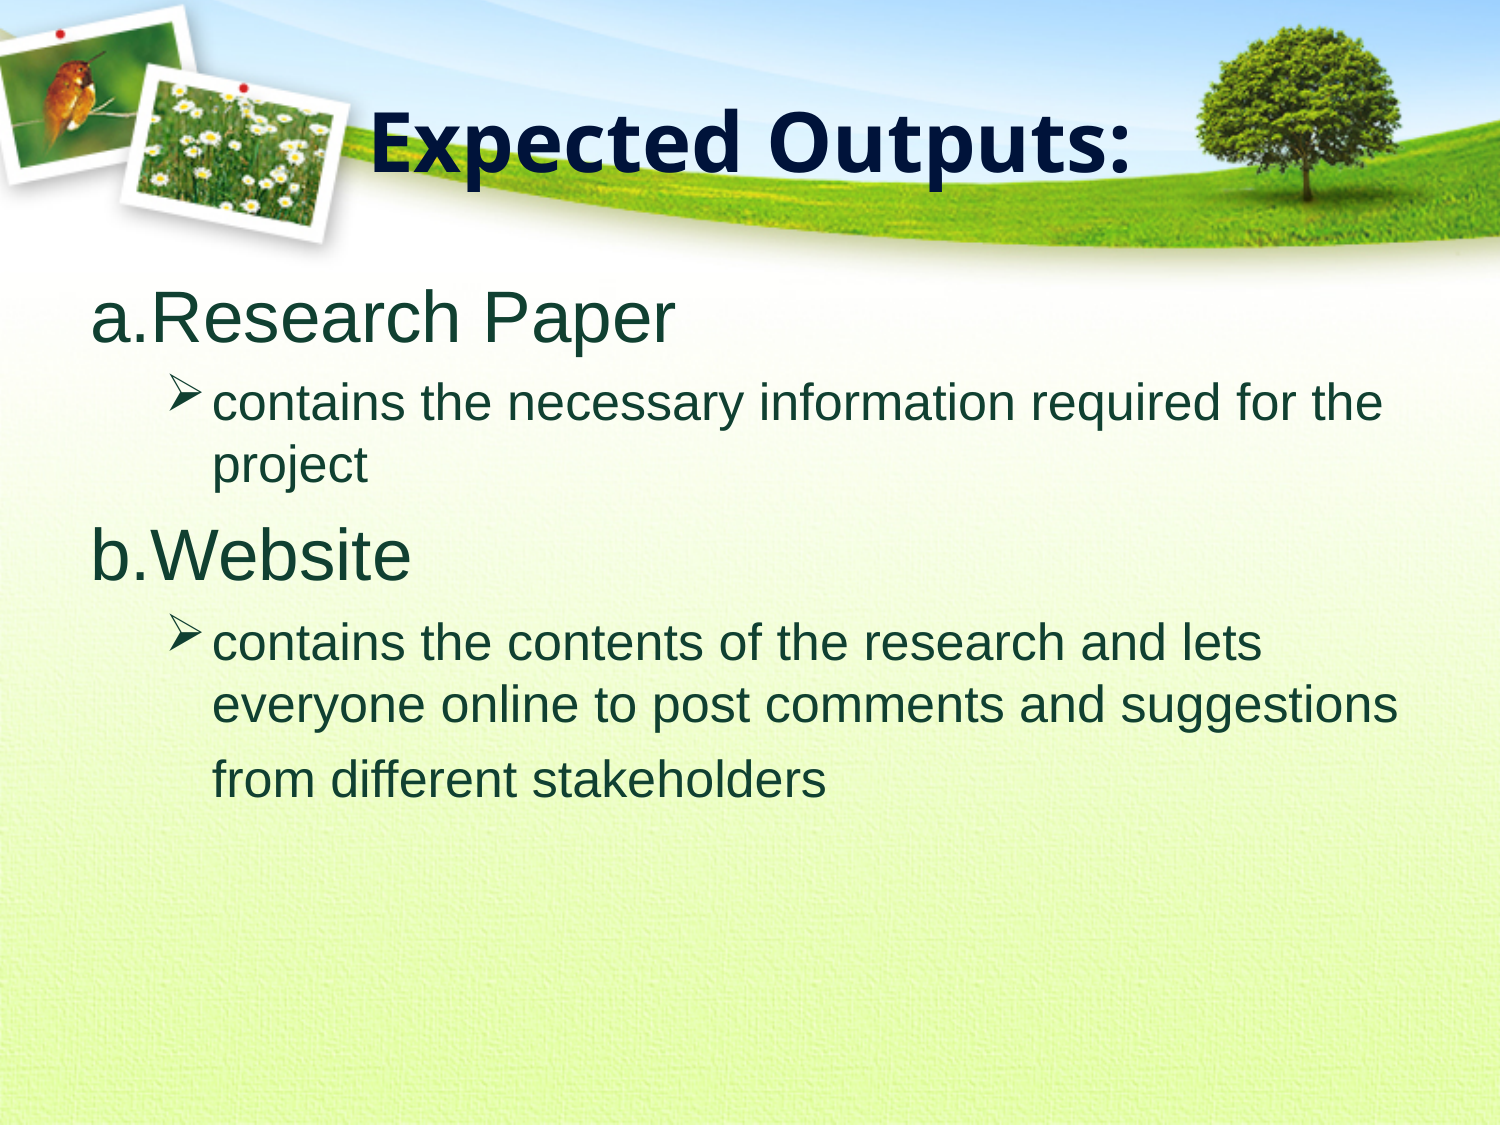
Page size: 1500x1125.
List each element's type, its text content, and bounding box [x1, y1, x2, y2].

list Research Paper contains the necessary information required for the project Website contains the contents of the research and lets everyone online to post comments and suggestions from different stakeholders [75, 262, 1425, 1005]
picture [0, 0, 1500, 1125]
title Expected Outputs: [75, 45, 1425, 233]
